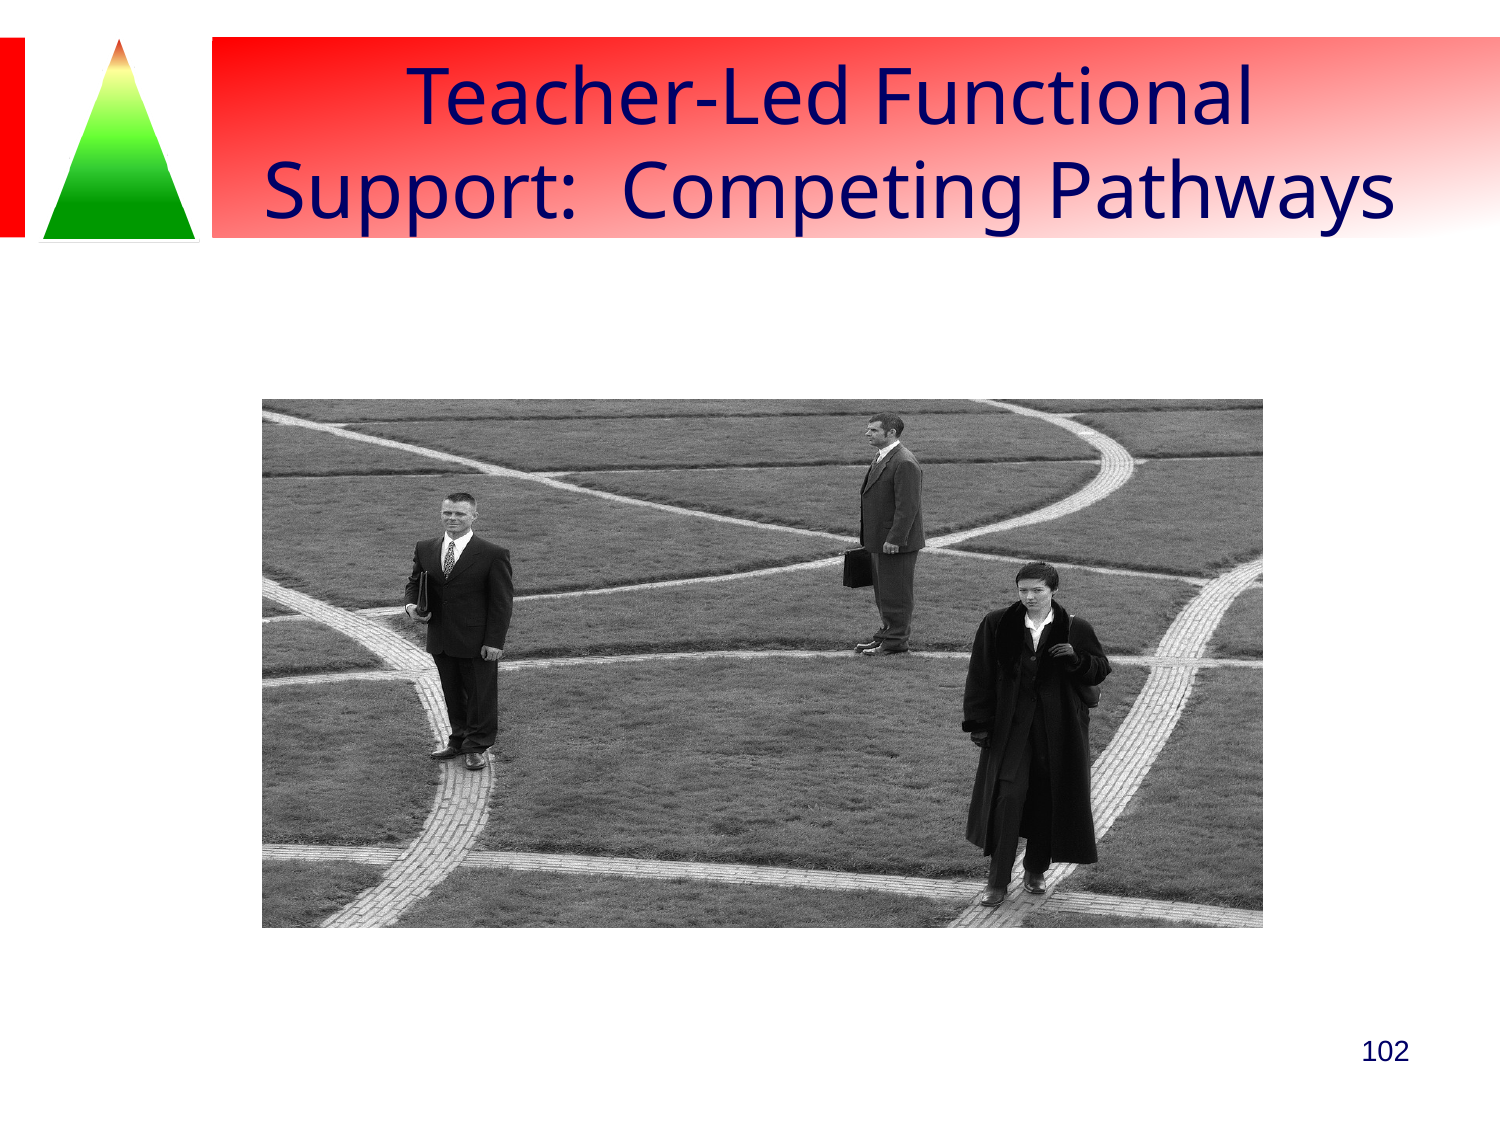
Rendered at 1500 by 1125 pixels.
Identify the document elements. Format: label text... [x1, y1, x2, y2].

slide_number 102 [1074, 1024, 1426, 1103]
picture [262, 399, 1263, 929]
picture [37, 30, 200, 243]
title Teacher-Led Functional Support: Competing Pathways [237, 37, 1426, 243]
